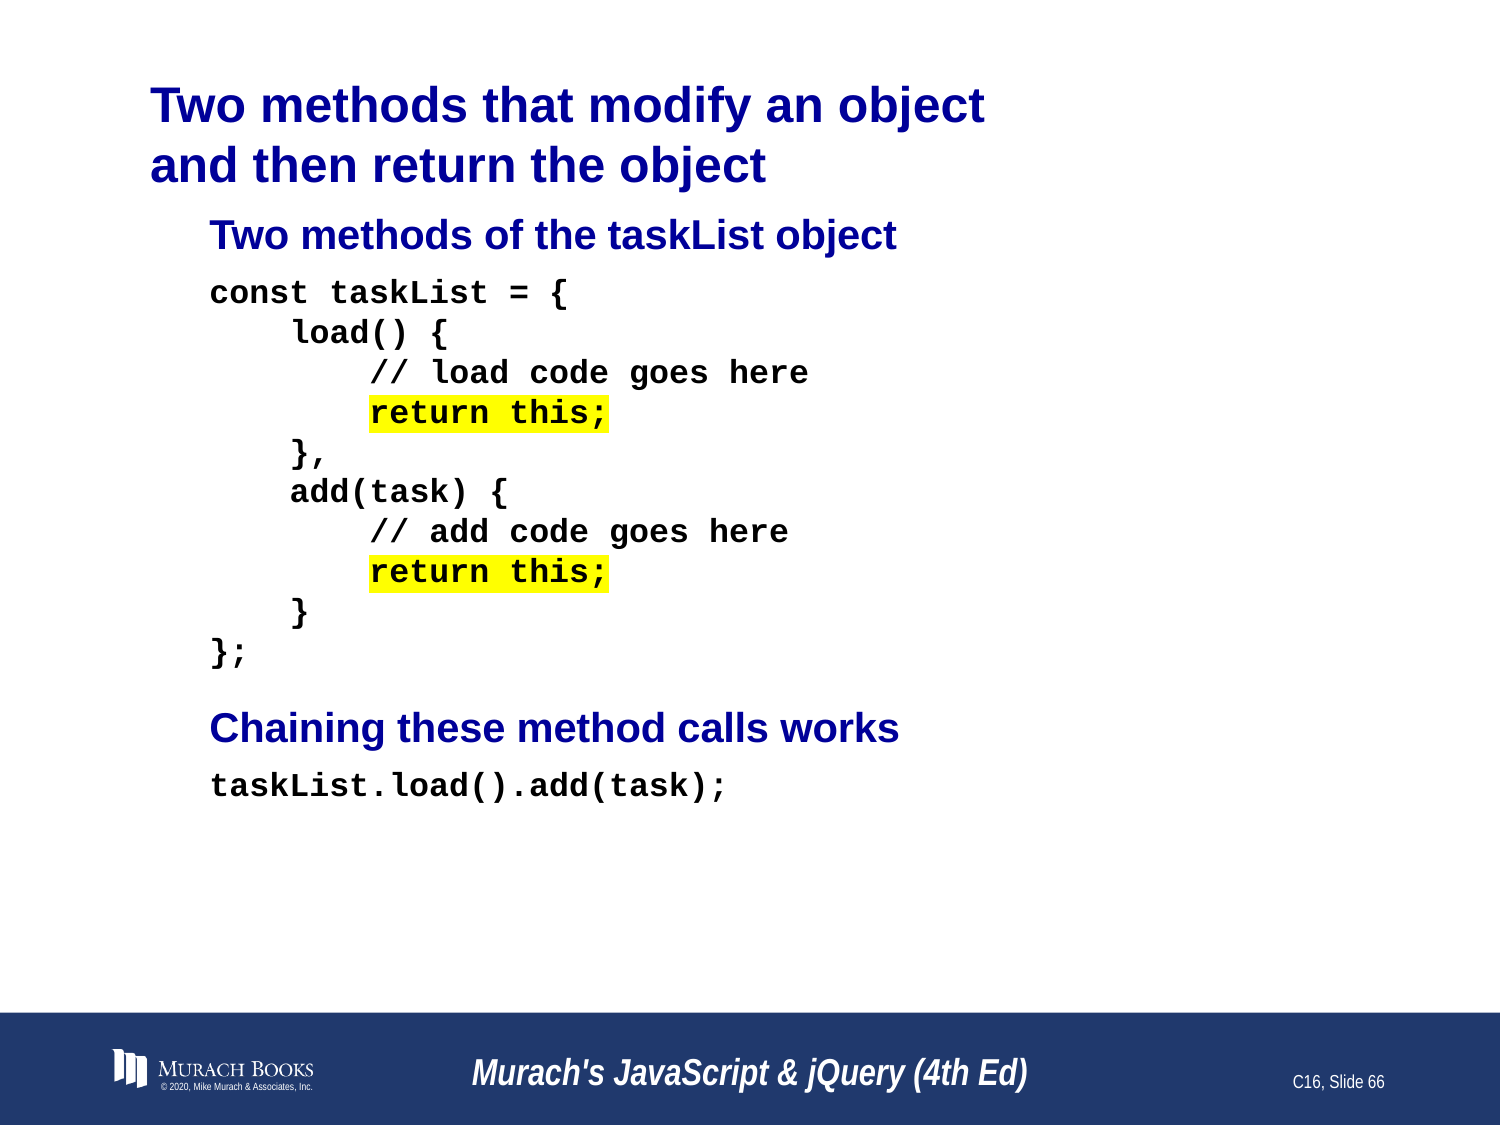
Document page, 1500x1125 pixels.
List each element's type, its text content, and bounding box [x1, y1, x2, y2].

title Two methods that modify an object and then return the object [150, 72, 1350, 194]
slide_number C16, Slide 66 [1087, 1025, 1400, 1100]
slide_number Murach's JavaScript & jQuery (4th Ed) [463, 1025, 1050, 1100]
footer © 2020, Mike Murach & Associates, Inc. [12, 1025, 463, 1100]
list Two methods of the taskList object const taskList = { load() { // load code goes here return this; }, add(task) { // add code goes here return this; } }; Chaining these method calls works taskList.load().add(task); [137, 200, 1350, 1000]
